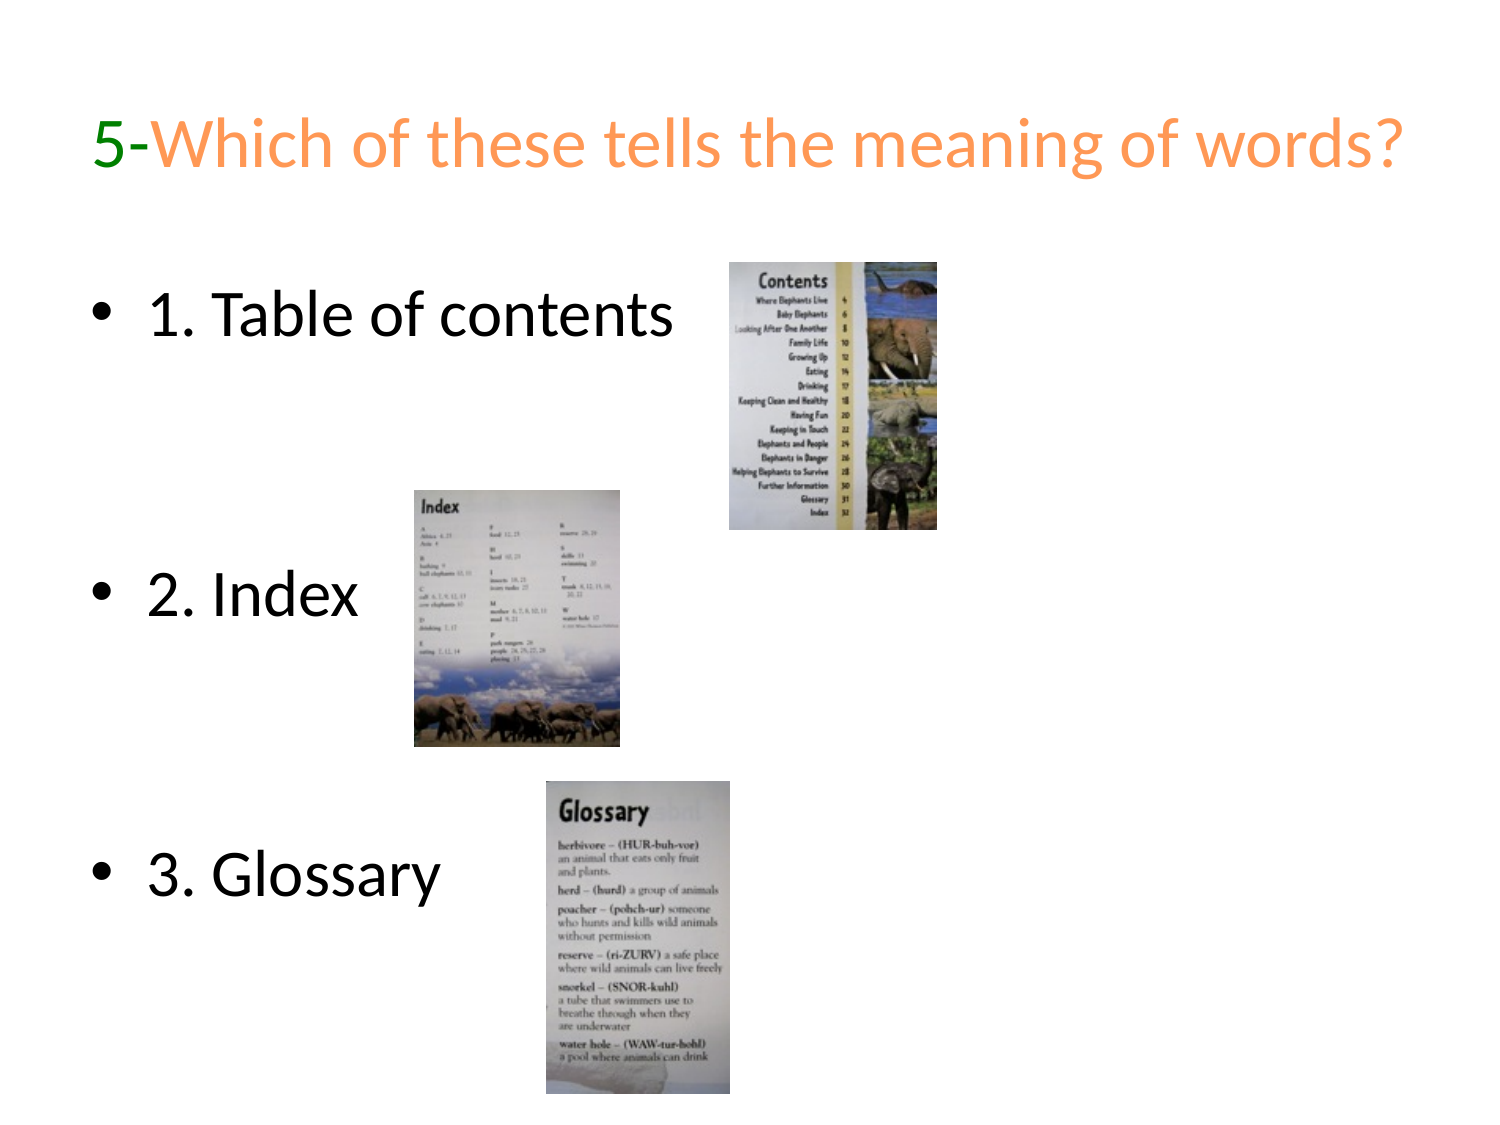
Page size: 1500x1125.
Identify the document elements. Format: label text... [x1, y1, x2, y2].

list 1. Table of contents 2. Index 3. Glossary [75, 262, 1425, 1005]
picture [729, 262, 937, 530]
picture [414, 490, 620, 747]
title 5-Which of these tells the meaning of words? [75, 45, 1425, 233]
picture [545, 780, 730, 1094]
